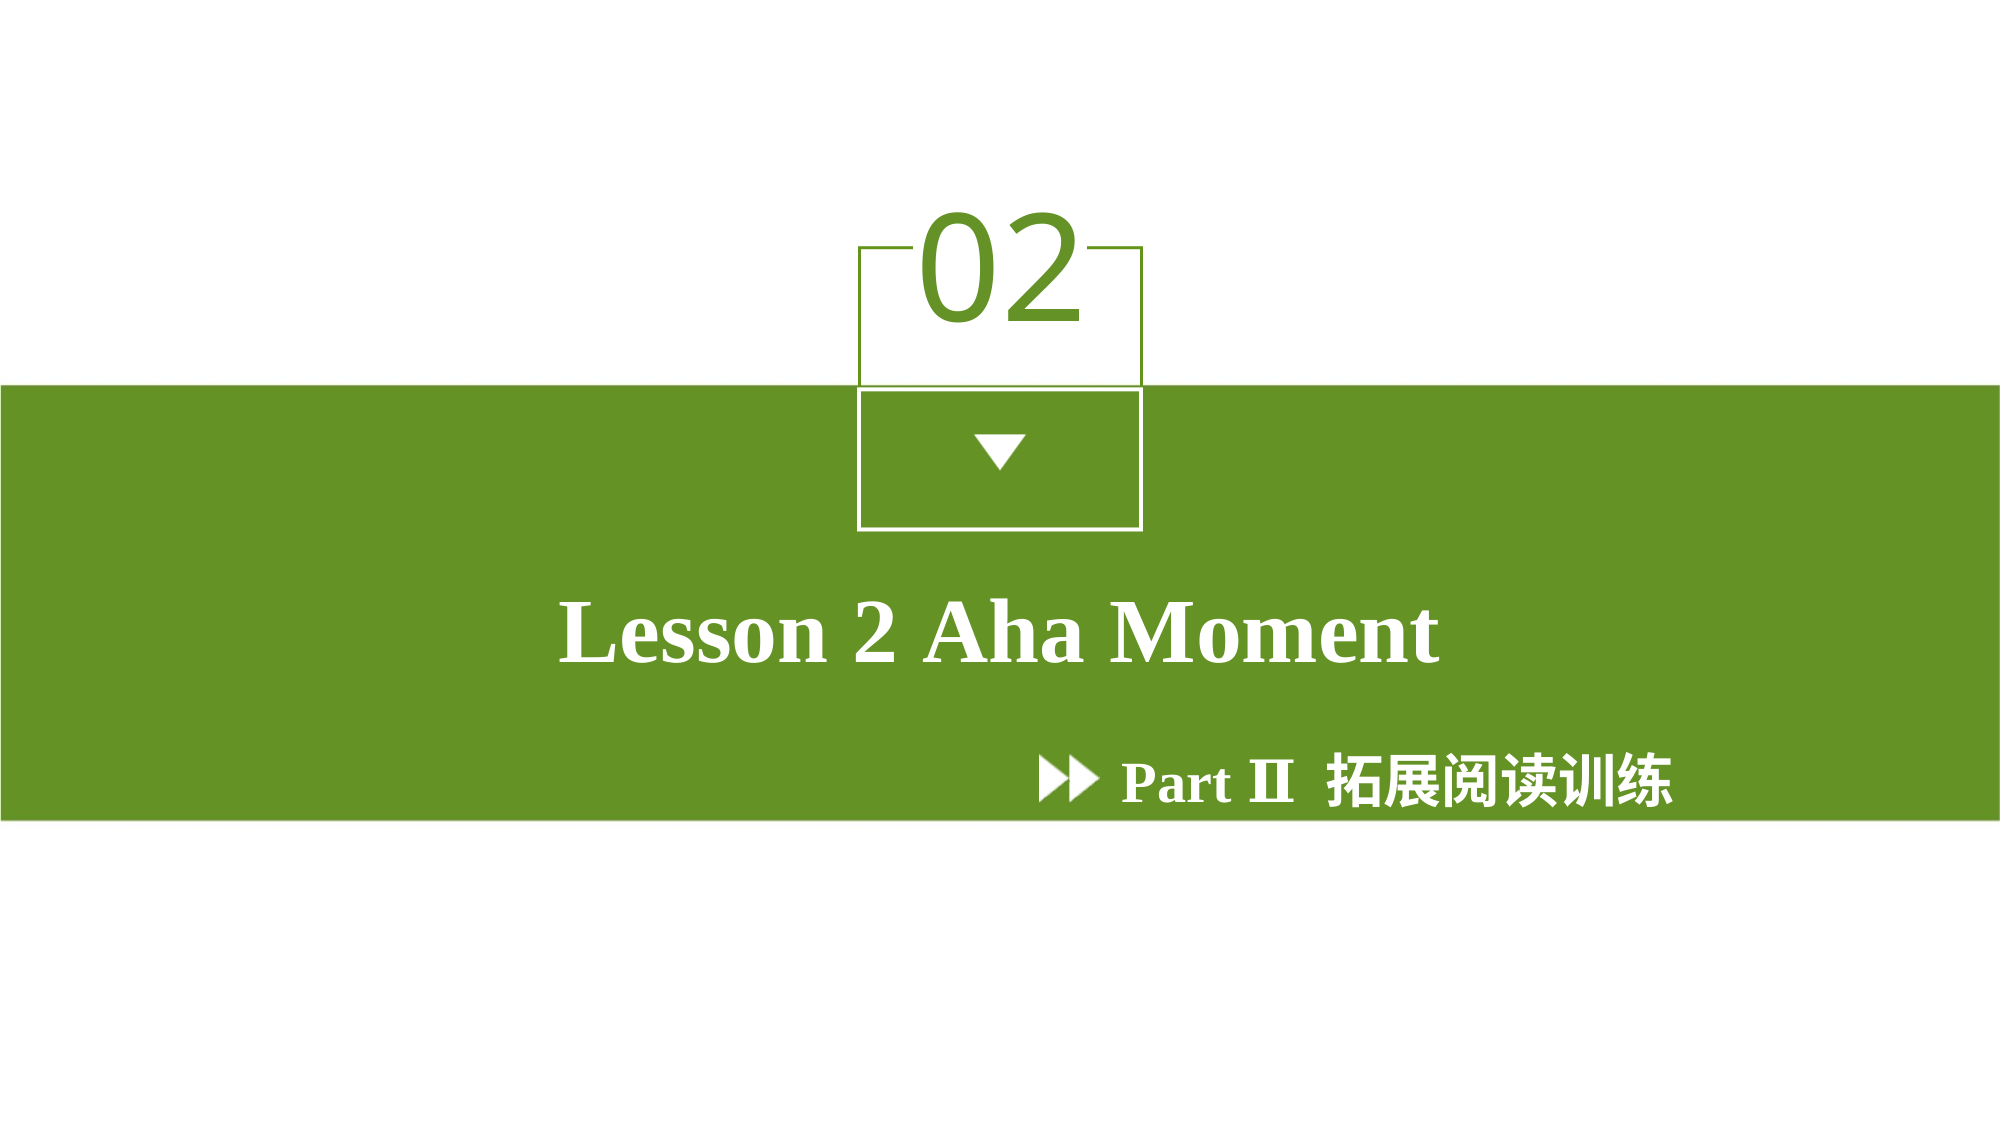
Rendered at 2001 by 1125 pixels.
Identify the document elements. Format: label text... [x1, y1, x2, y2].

text_box Lesson 2 Aha Moment [0, 518, 2000, 732]
text_box Part Ⅱ 拓展阅读训练 [1121, 738, 1997, 821]
picture [0, 732, 2000, 1125]
picture [0, 0, 2000, 518]
text_box 02 [896, 171, 1106, 353]
